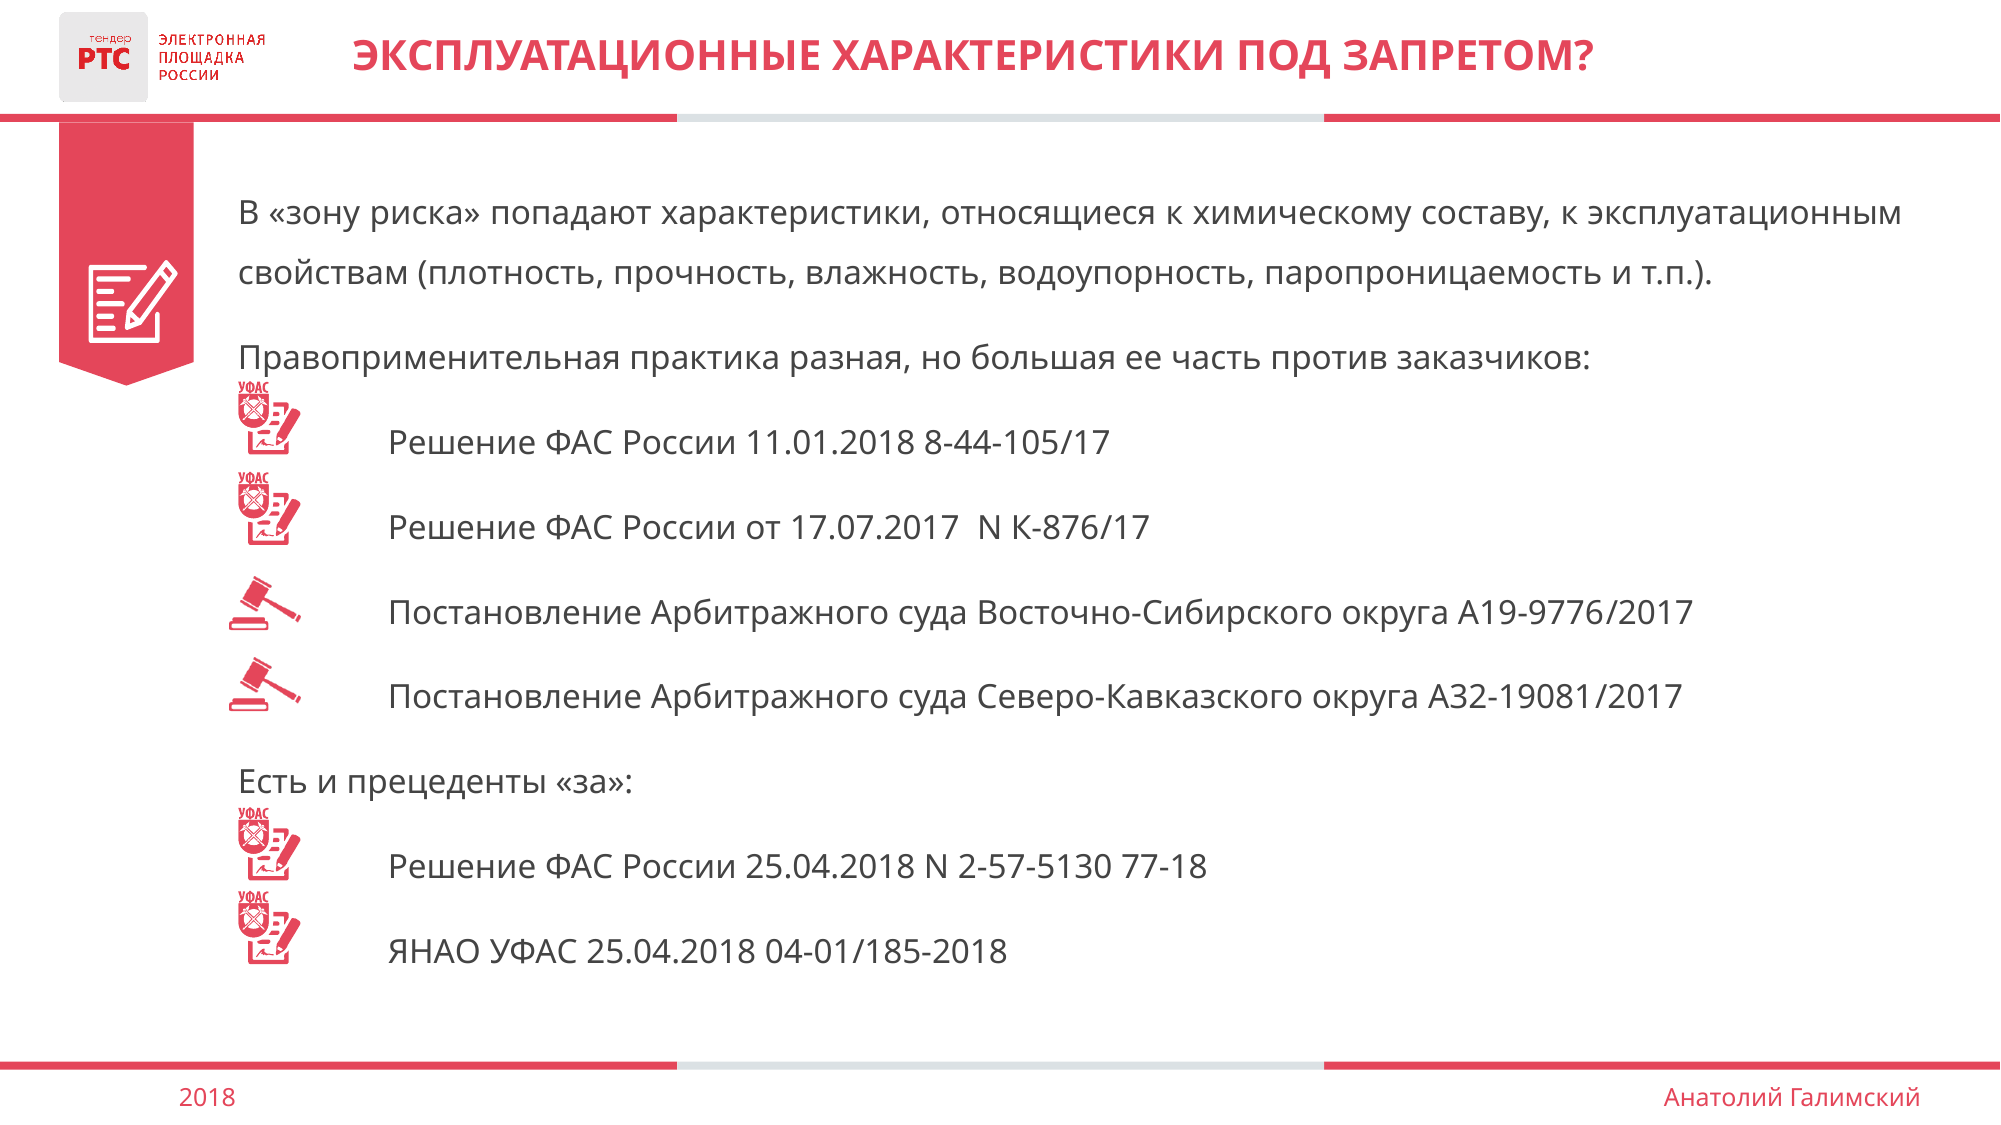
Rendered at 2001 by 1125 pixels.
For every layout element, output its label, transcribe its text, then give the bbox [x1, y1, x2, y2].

picture [59, 12, 265, 102]
picture [237, 890, 301, 965]
text_box [124, 260, 178, 330]
text_box В «зону риска» попадают характеристики, относящиеся к химическому составу, к эксплуатационным свойствам (плотность, прочность, влажность, водоупорность, паропроницаемость и т.п.). Правоприменительная практика разная, но большая ее часть против заказчиков: Решение ФАС России 11.01.2018 8-44-105/17 Решение ФАС России от 17.07.2017 N К-876/17 Постановление Арбитражного суда Восточно-Сибирского округа А19-9776/2017 Постановление Арбитражного суда Северо-Кавказского округа А32-19081/2017 Есть и прецеденты «за»: Решение ФАС России 25.04.2018 N 2-57-5130 77-18 ЯНАО УФАС 25.04.2018 04-01/185-2018 [223, 164, 1920, 978]
text_box [88, 264, 160, 343]
text_box 2018 [0, 1073, 415, 1119]
text_box [58, 121, 195, 387]
picture [237, 380, 301, 455]
title Эксплуатационные характеристики под запретом? [294, 0, 1652, 114]
picture [237, 471, 301, 545]
picture [229, 648, 301, 720]
text_box Анатолий Галимский [1584, 1073, 2000, 1119]
picture [229, 567, 301, 639]
picture [237, 806, 301, 881]
